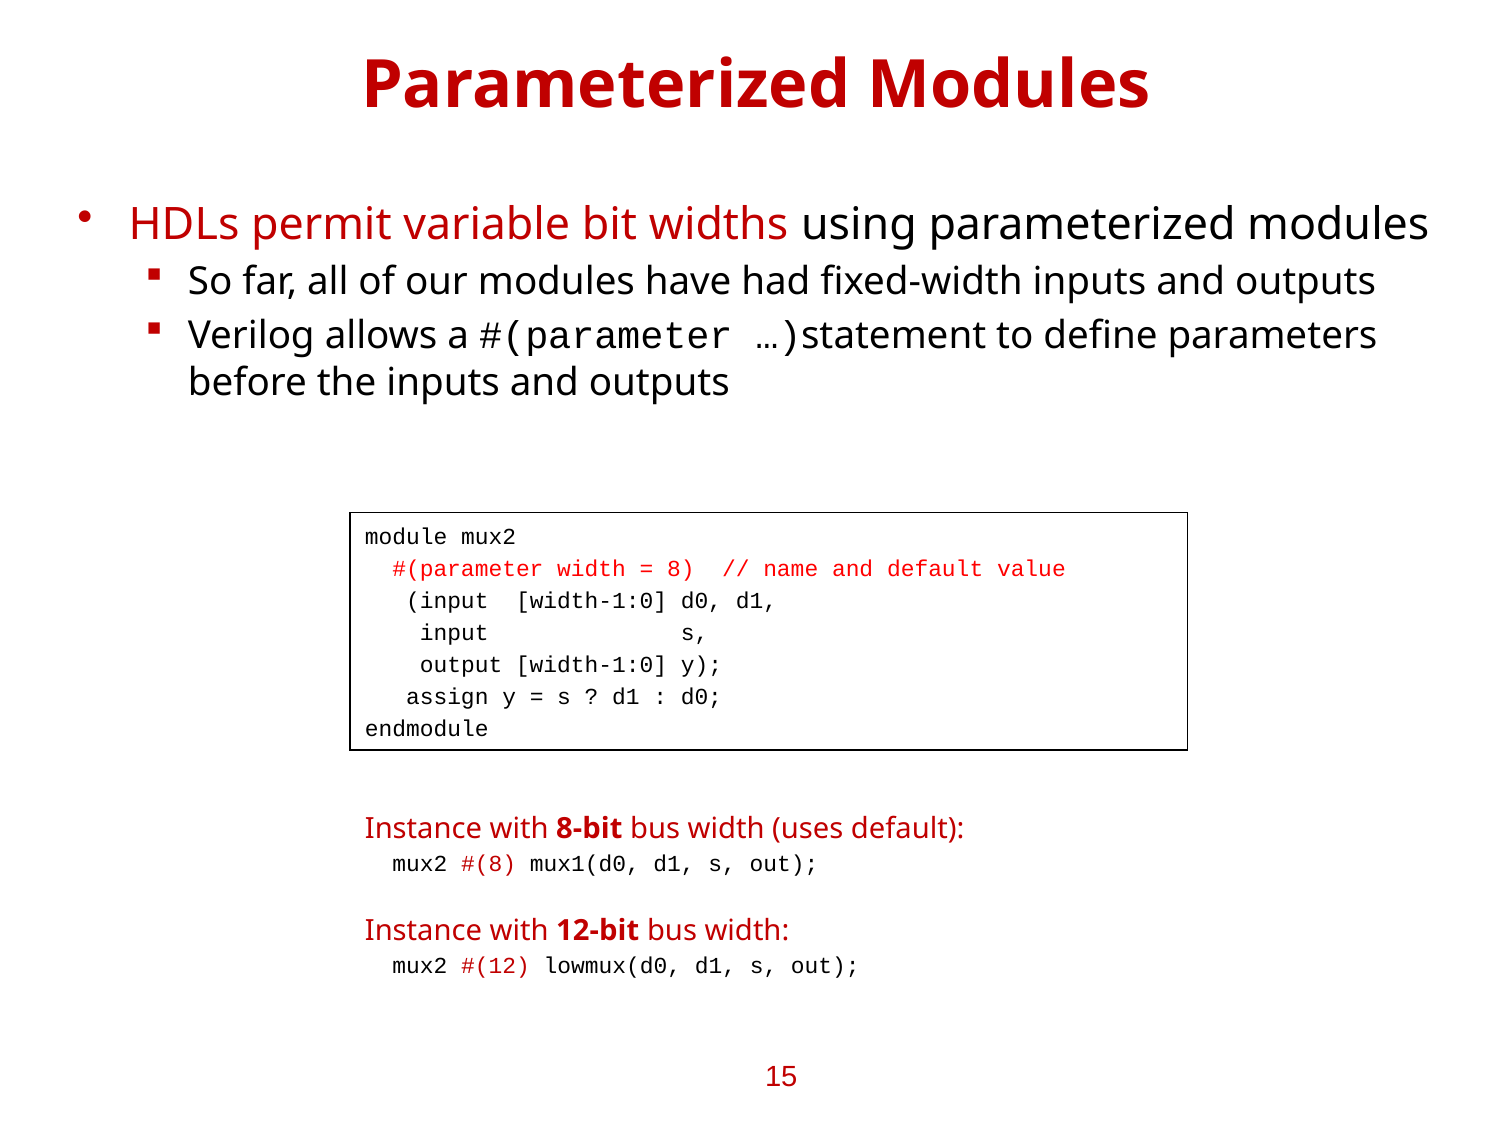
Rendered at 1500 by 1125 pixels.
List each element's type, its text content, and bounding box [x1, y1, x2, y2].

text_box Instance with 8-bit bus width (uses default): mux2 #(8) mux1(d0, d1, s, out); Instance with 12-bit bus width: mux2 #(12) lowmux(d0, d1, s, out); [349, 787, 1100, 1000]
list HDLs permit variable bit widths using parameterized modules So far, all of our modules have had fixed-width inputs and outputs Verilog allows a #(parameter …)statement to define parameters before the inputs and outputs [62, 187, 1451, 476]
slide_number 15 [649, 1049, 913, 1125]
text_box module mux2 #(parameter width = 8) // name and default value (input [width-1:0] d0, d1, input s, output [width-1:0] y); assign y = s ? d1 : d0; endmodule [349, 512, 1188, 750]
title Parameterized Modules [124, 12, 1388, 151]
